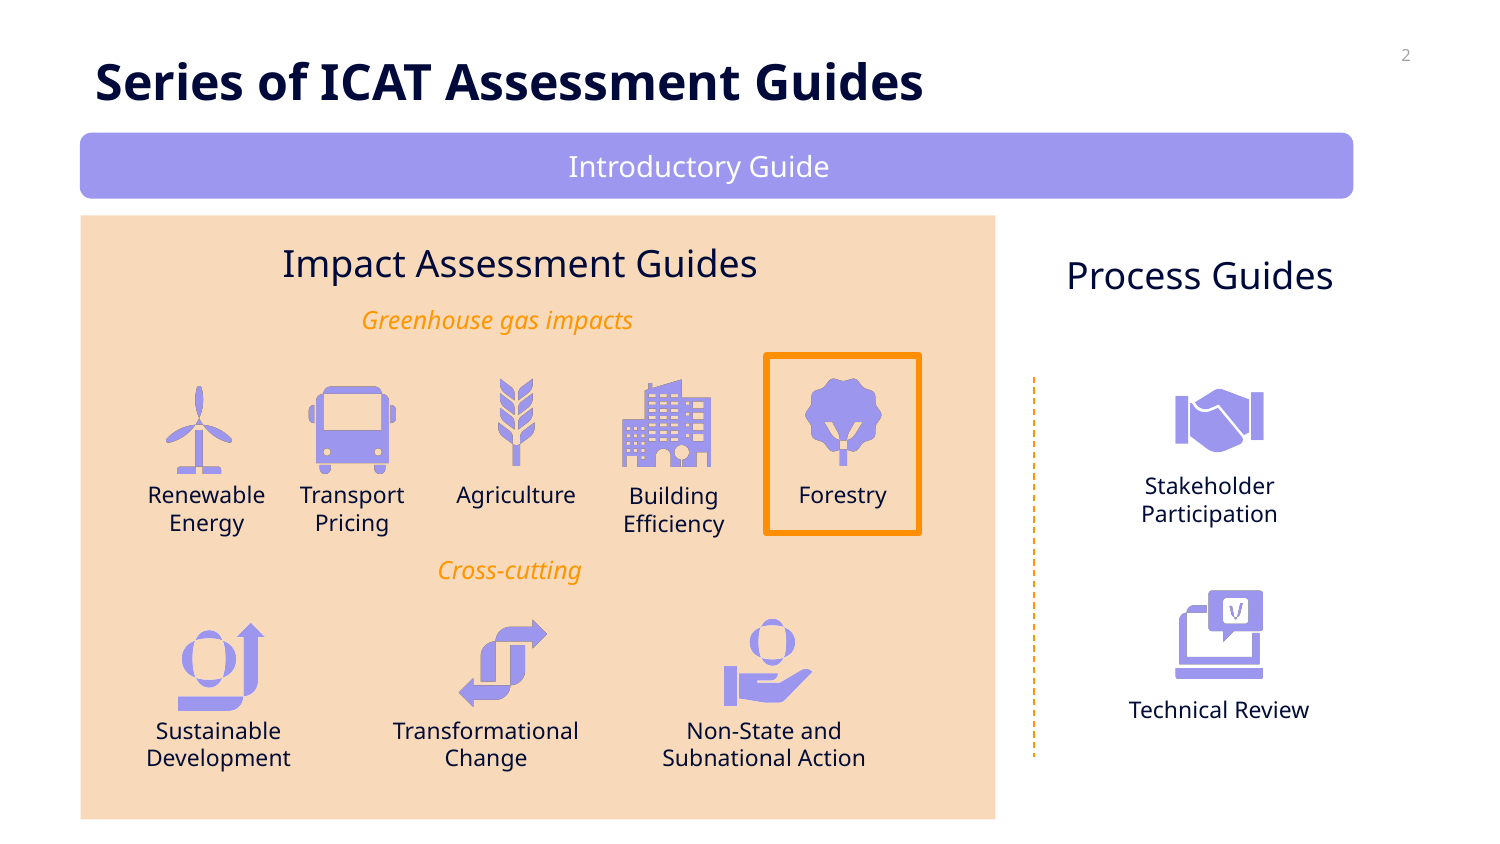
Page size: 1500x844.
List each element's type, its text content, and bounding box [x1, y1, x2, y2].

text_box Renewable Energy [130, 475, 283, 540]
text_box Impact Assessment Guides [48, 233, 993, 291]
text_box [766, 355, 920, 534]
text_box Agriculture [440, 475, 593, 514]
picture [458, 618, 547, 707]
text_box Introductory Guide [257, 133, 1142, 199]
picture [308, 386, 397, 475]
picture [798, 378, 887, 466]
picture [1175, 590, 1263, 679]
text_box Stakeholder Participation [1125, 466, 1295, 531]
picture [622, 379, 711, 468]
title Series of ICAT Assessment Guides [80, 35, 1449, 130]
text_box Technical Review [1085, 689, 1353, 728]
picture [155, 386, 243, 475]
picture [1175, 376, 1264, 465]
text_box Transport Pricing [283, 475, 422, 540]
text_box [80, 215, 996, 246]
text_box Building Efficiency [597, 476, 751, 541]
text_box Sustainable Development [130, 710, 308, 776]
text_box Non-State and Subnational Action [633, 710, 895, 776]
picture [471, 378, 560, 466]
text_box Process Guides [948, 246, 1452, 304]
text_box Transformational Change [376, 710, 596, 776]
text_box [80, 133, 257, 198]
picture [724, 618, 813, 707]
text_box [1142, 133, 1353, 198]
picture [178, 622, 267, 711]
text_box Cross-cutting [93, 548, 927, 591]
text_box Greenhouse gas impacts [80, 298, 915, 341]
text_box [80, 291, 996, 820]
